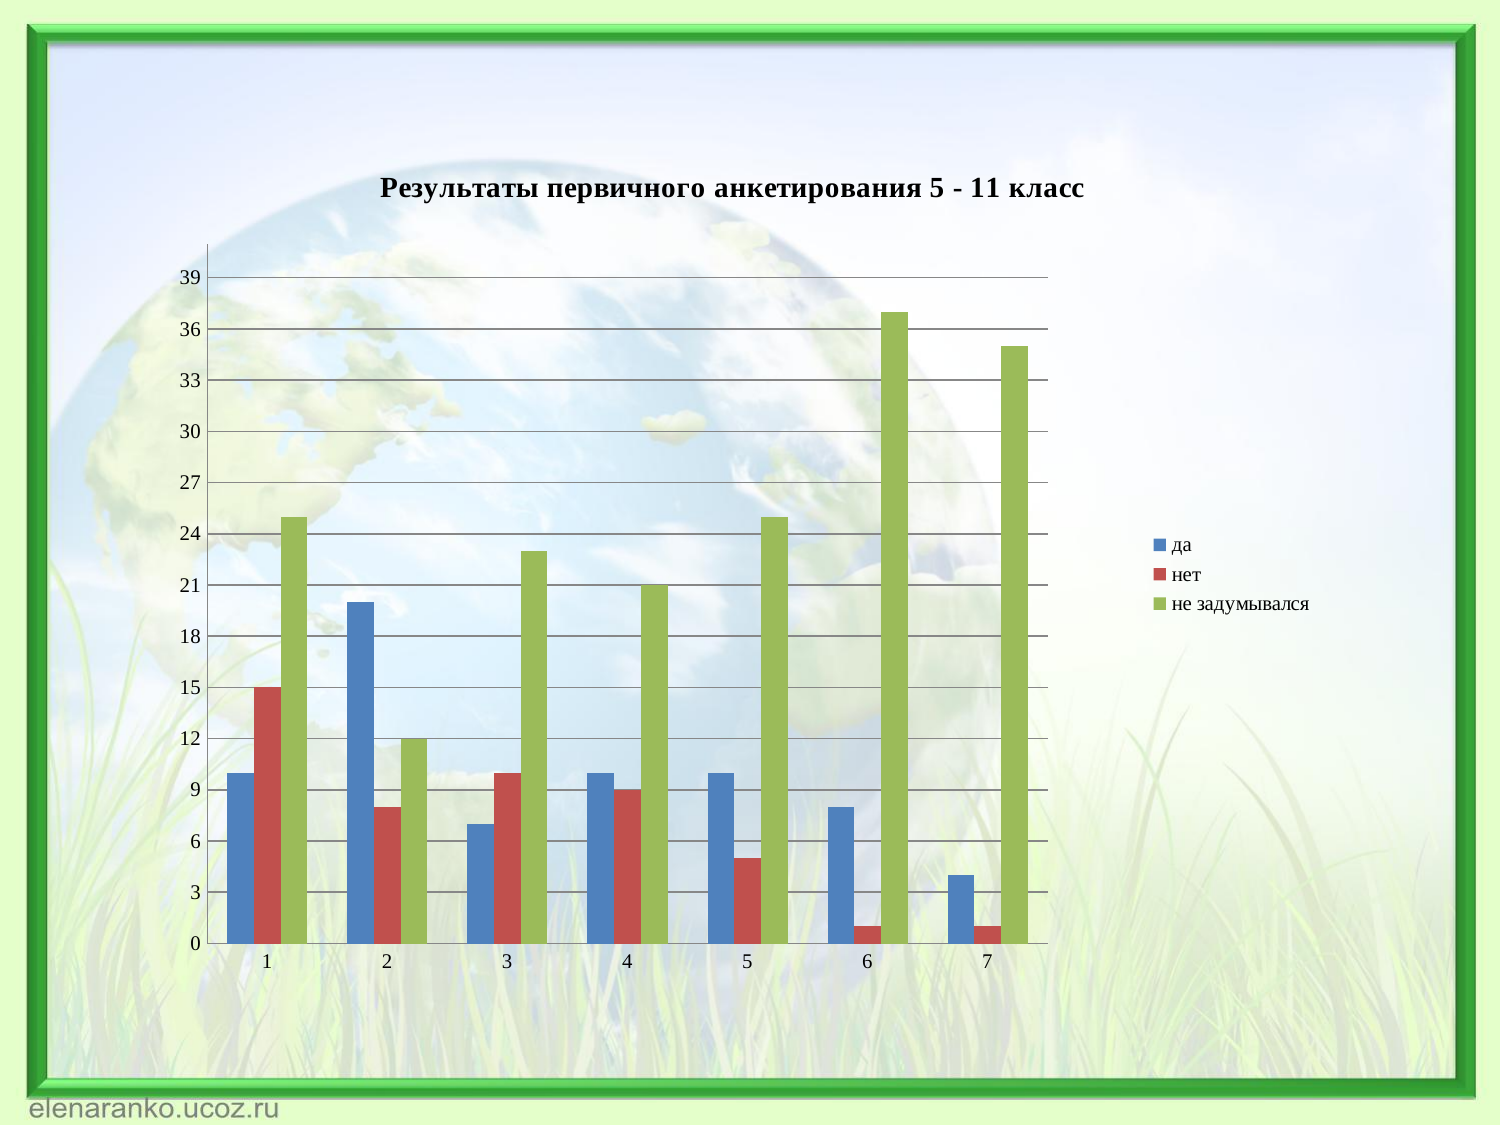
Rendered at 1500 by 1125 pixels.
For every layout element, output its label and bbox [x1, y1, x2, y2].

picture [0, 0, 1500, 1125]
chart [135, 136, 1329, 1012]
